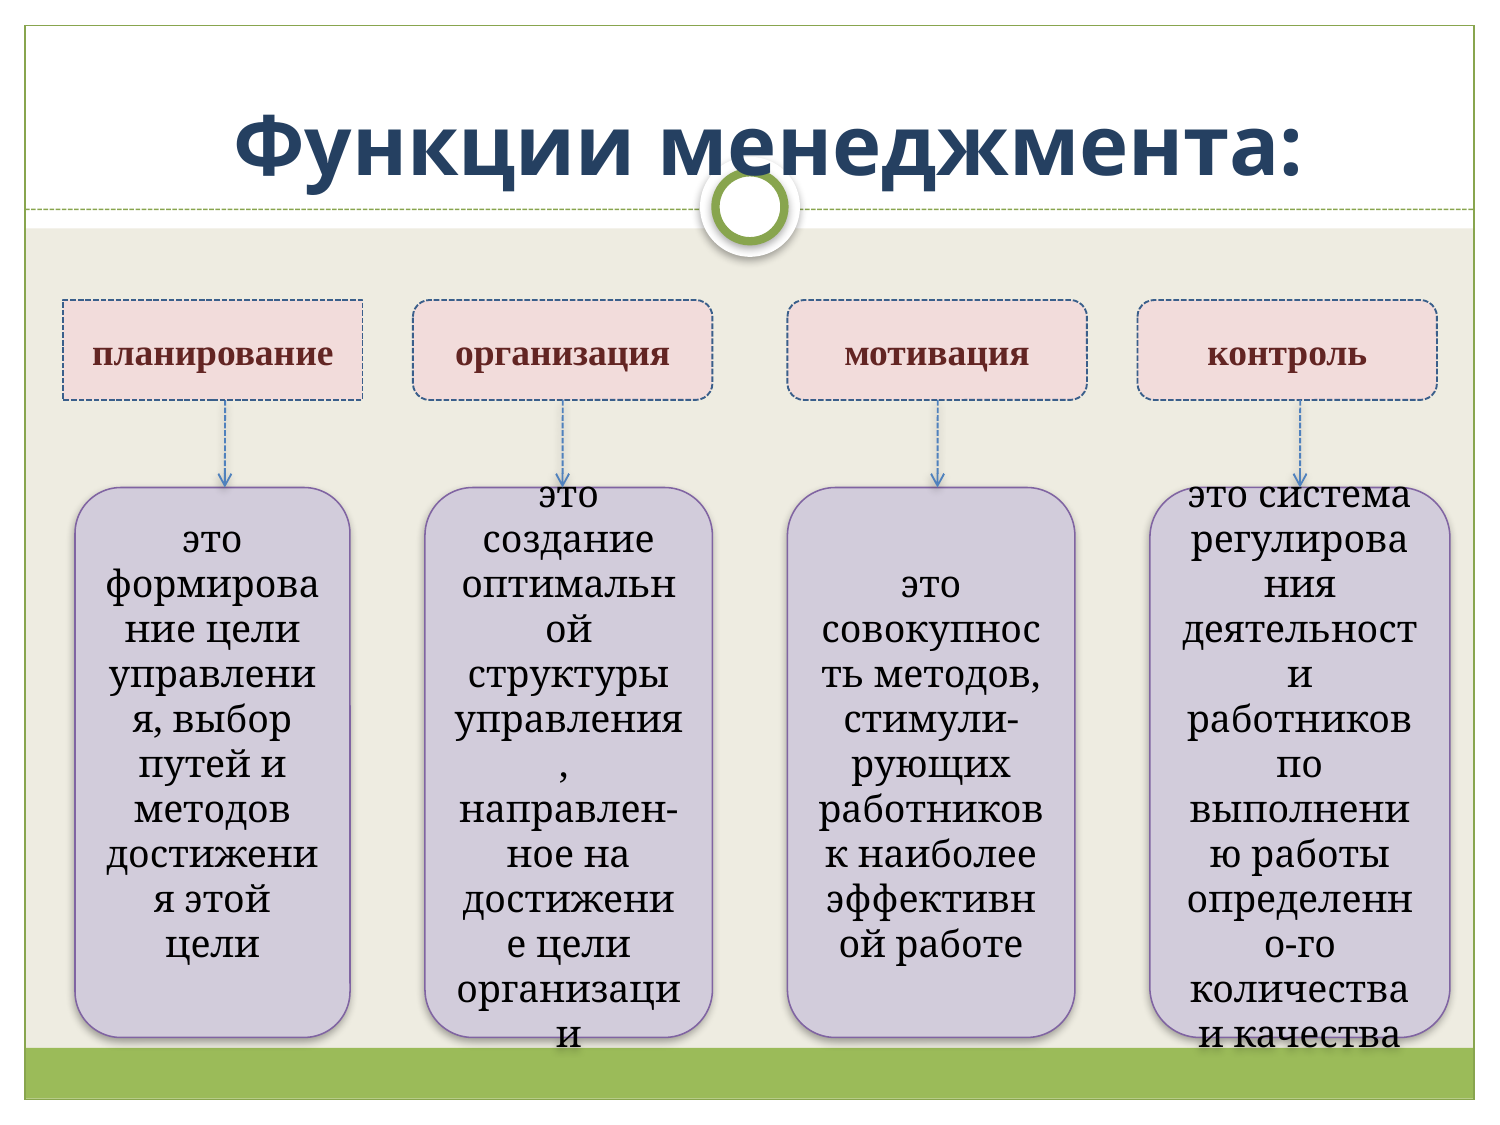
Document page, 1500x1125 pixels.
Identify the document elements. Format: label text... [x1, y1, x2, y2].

text_box это система регулирования деятельности работников по выполнению работы определенно-го количества и качества [1149, 486, 1451, 1039]
text_box это формирование цели управления, выбор путей и методов достижения этой цели [74, 486, 351, 1039]
text_box это совокупность методов, стимули-рующих работников к наиболее эффективной работе [786, 486, 1076, 1039]
text_box организация [411, 299, 714, 401]
text_box контроль [1136, 299, 1438, 401]
text_box это создание оптимальной структуры управления, направлен-ное на достижение цели организации [424, 486, 714, 1039]
text_box мотивация [786, 299, 1088, 401]
title Функции менеджмента: [99, 37, 1438, 200]
list планирование [62, 299, 363, 401]
